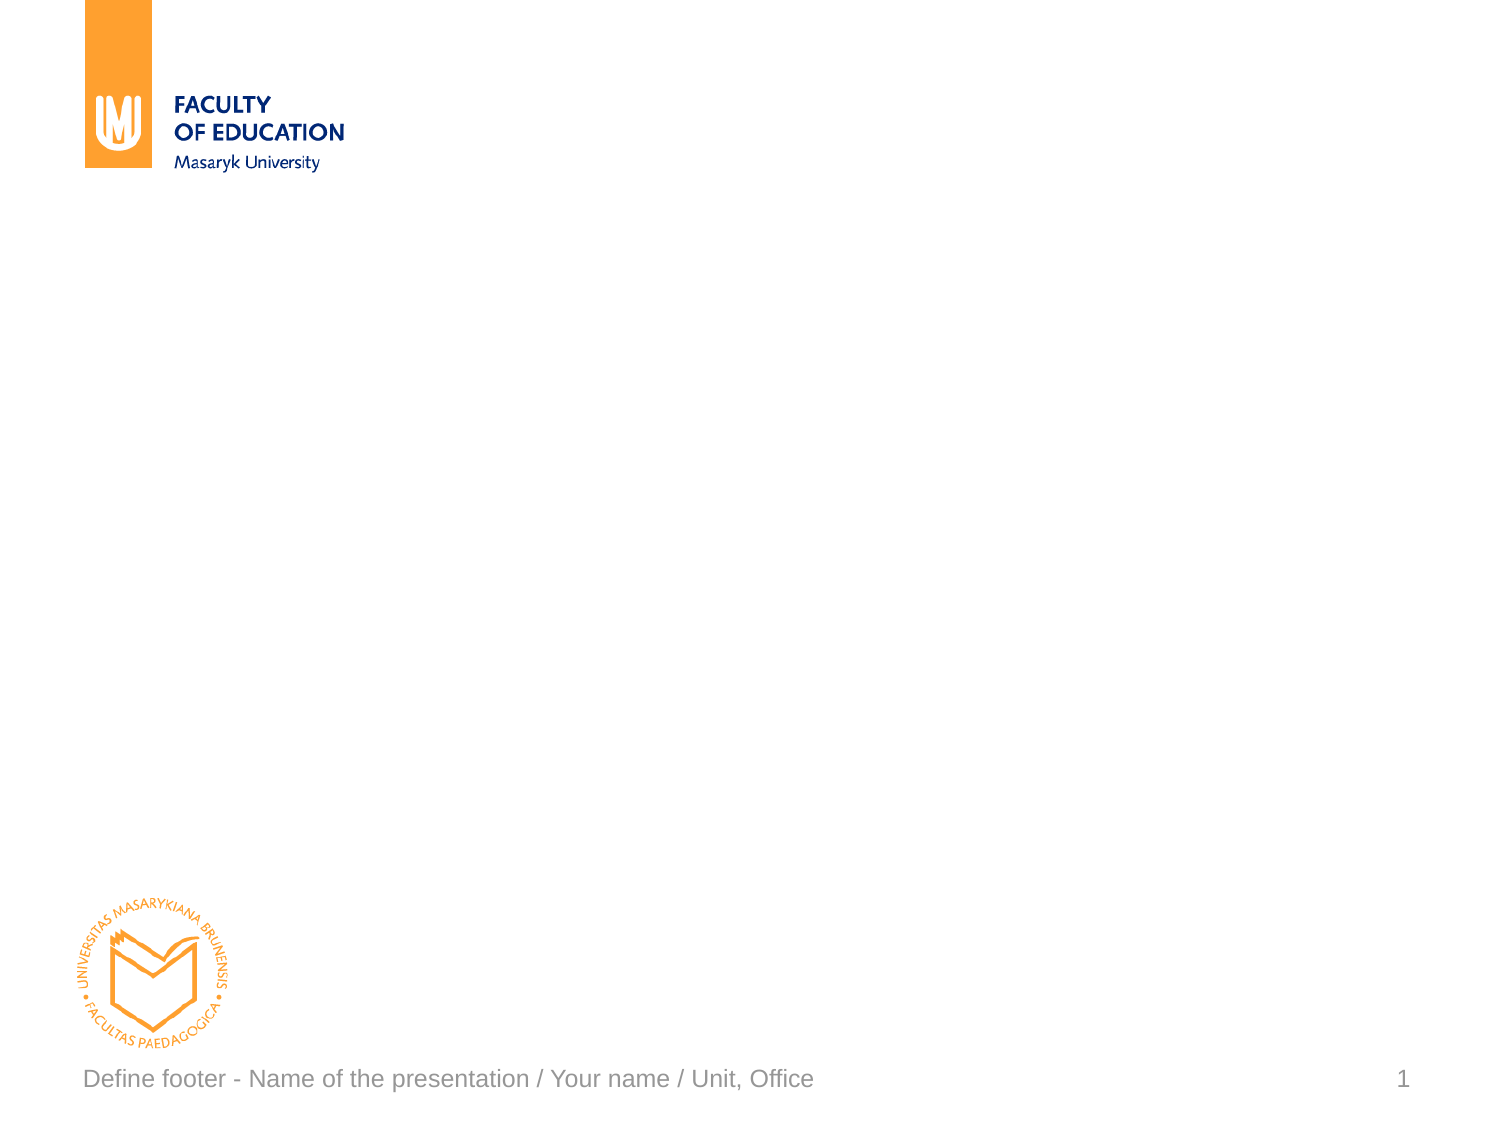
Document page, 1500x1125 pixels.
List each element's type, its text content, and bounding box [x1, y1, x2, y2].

slide_number 1 [1125, 1025, 1426, 1100]
footer Define footer - Name of the presentation / Your name / Unit, Office [67, 1025, 1104, 1100]
picture [0, 0, 1500, 1125]
